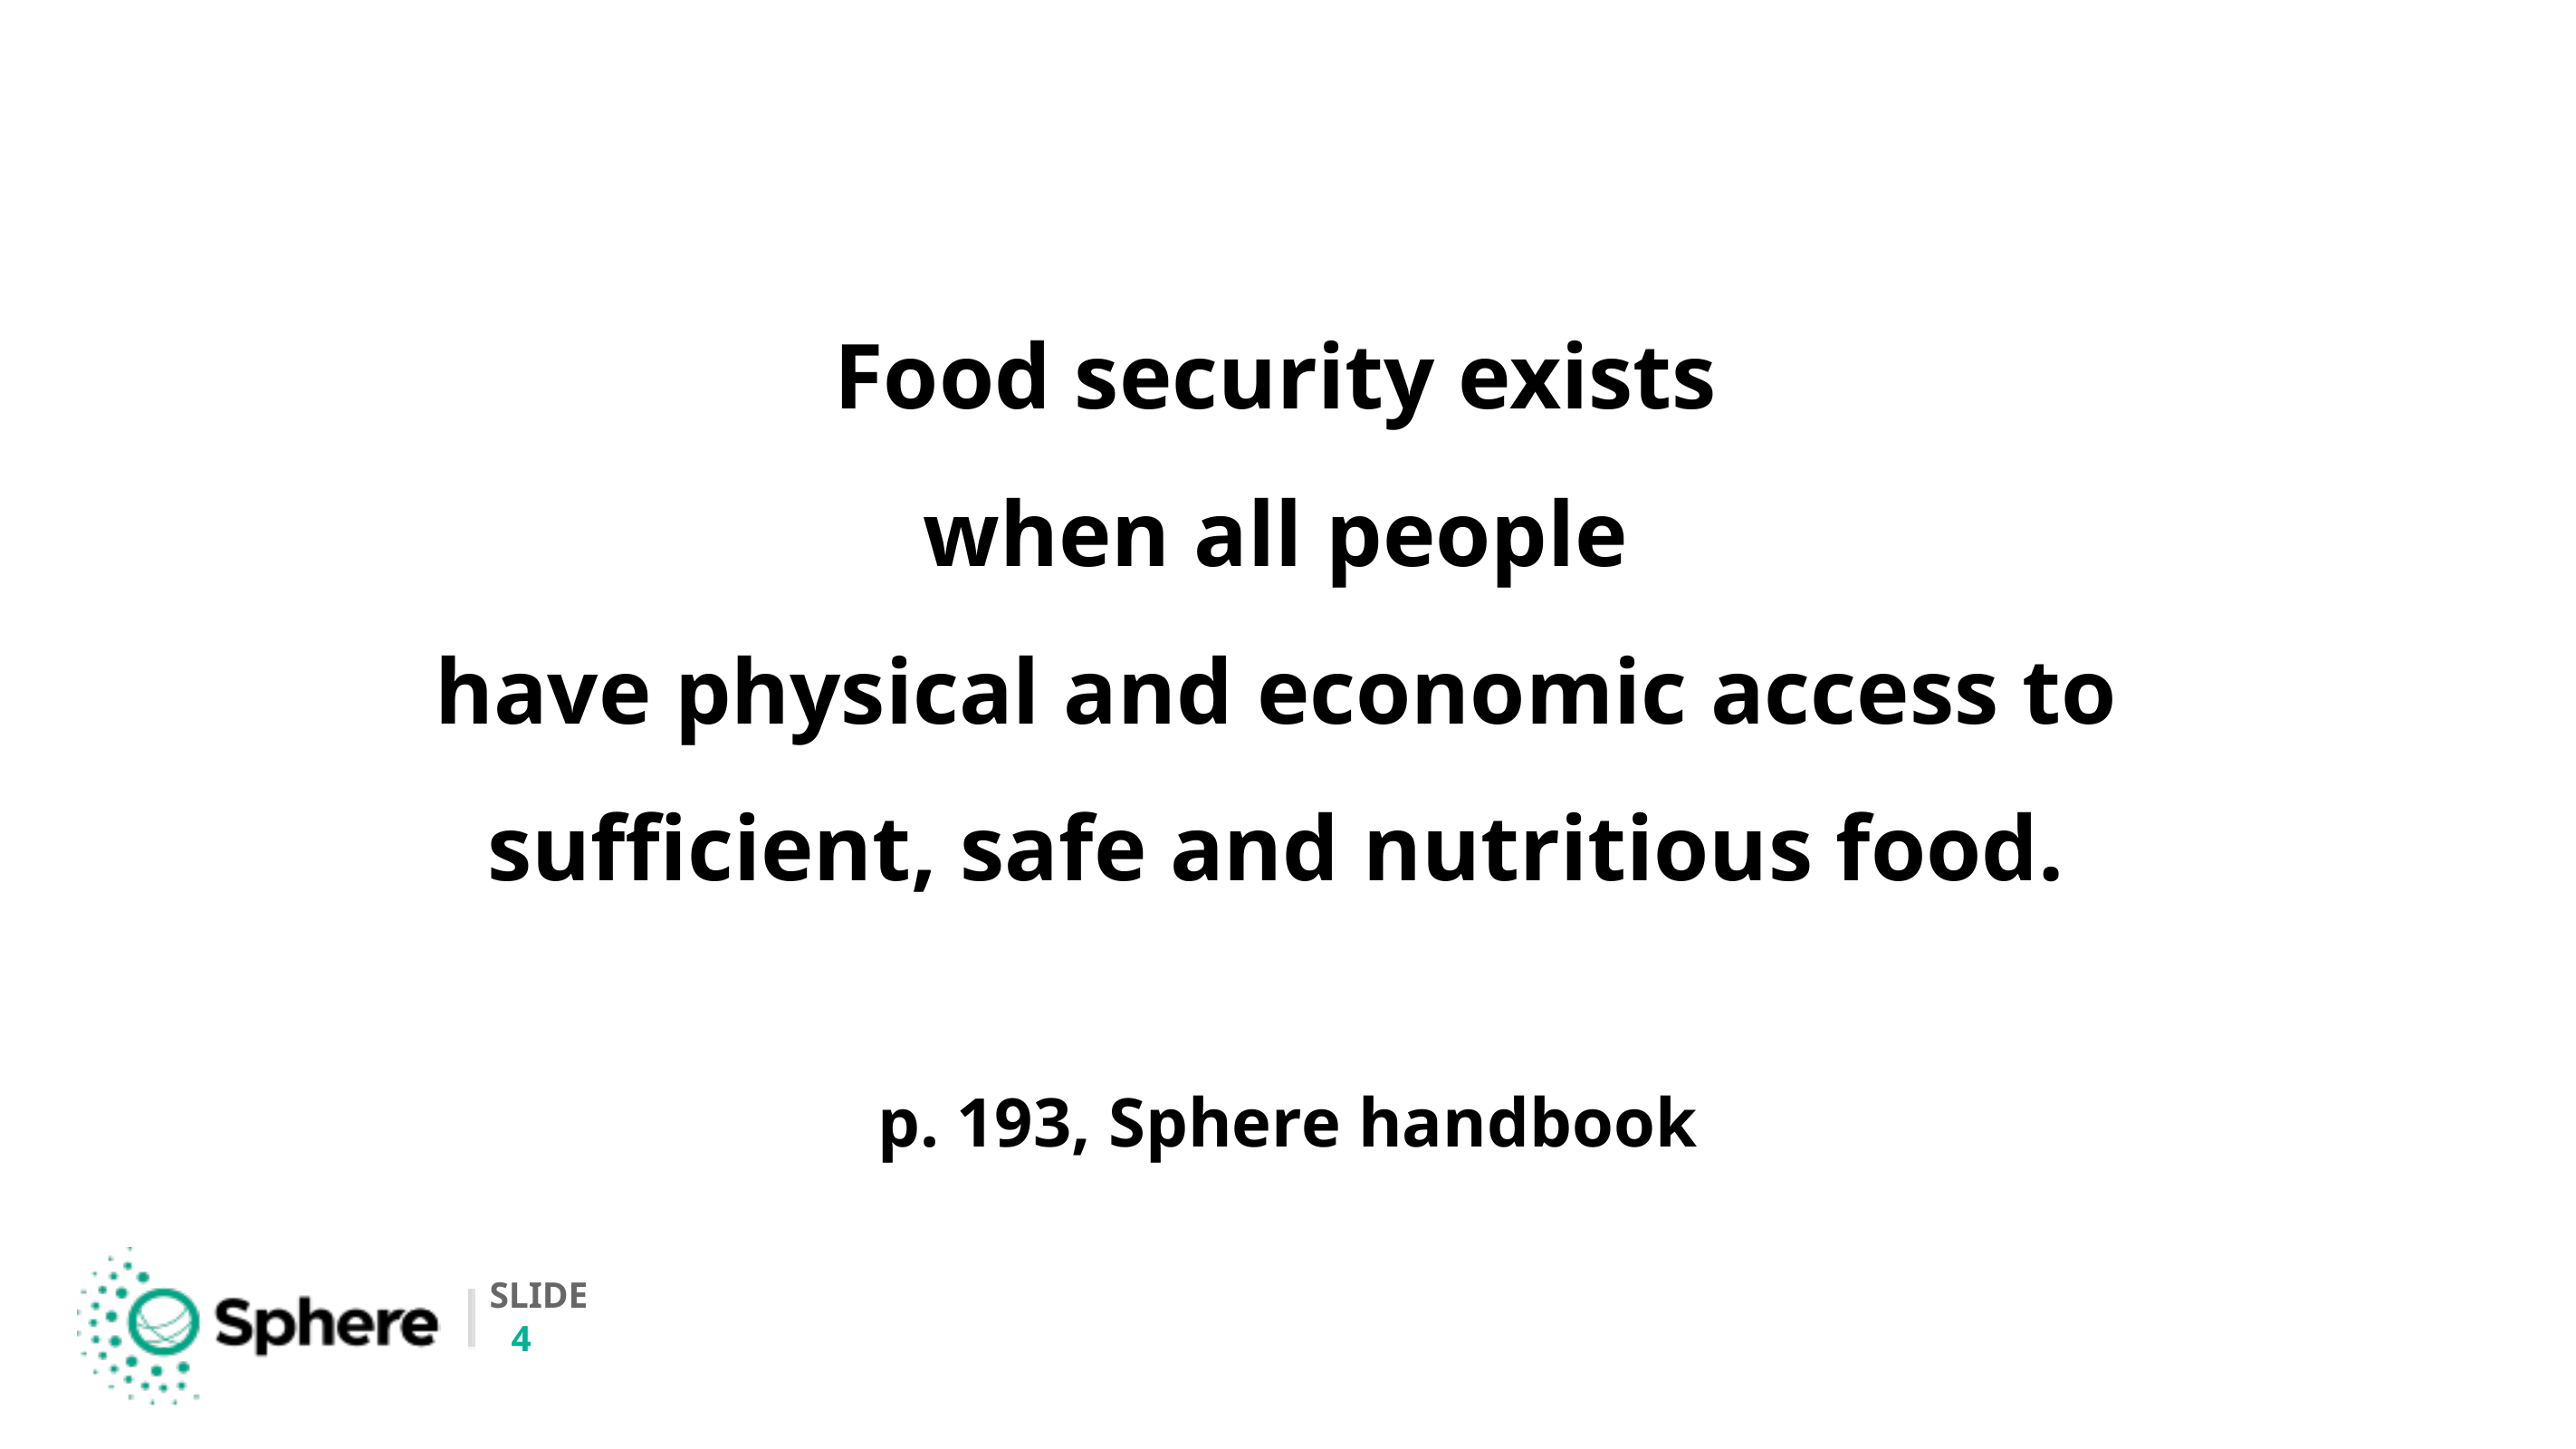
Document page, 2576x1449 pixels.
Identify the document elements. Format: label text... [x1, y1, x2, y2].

slide_number 4 [503, 1309, 562, 1449]
picture [77, 1247, 441, 1407]
list Food security exists when all people have physical and economic access to sufficient, safe and nutritious food. p. 193, Sphere handbook [100, 312, 2475, 1176]
picture [468, 1289, 479, 1349]
